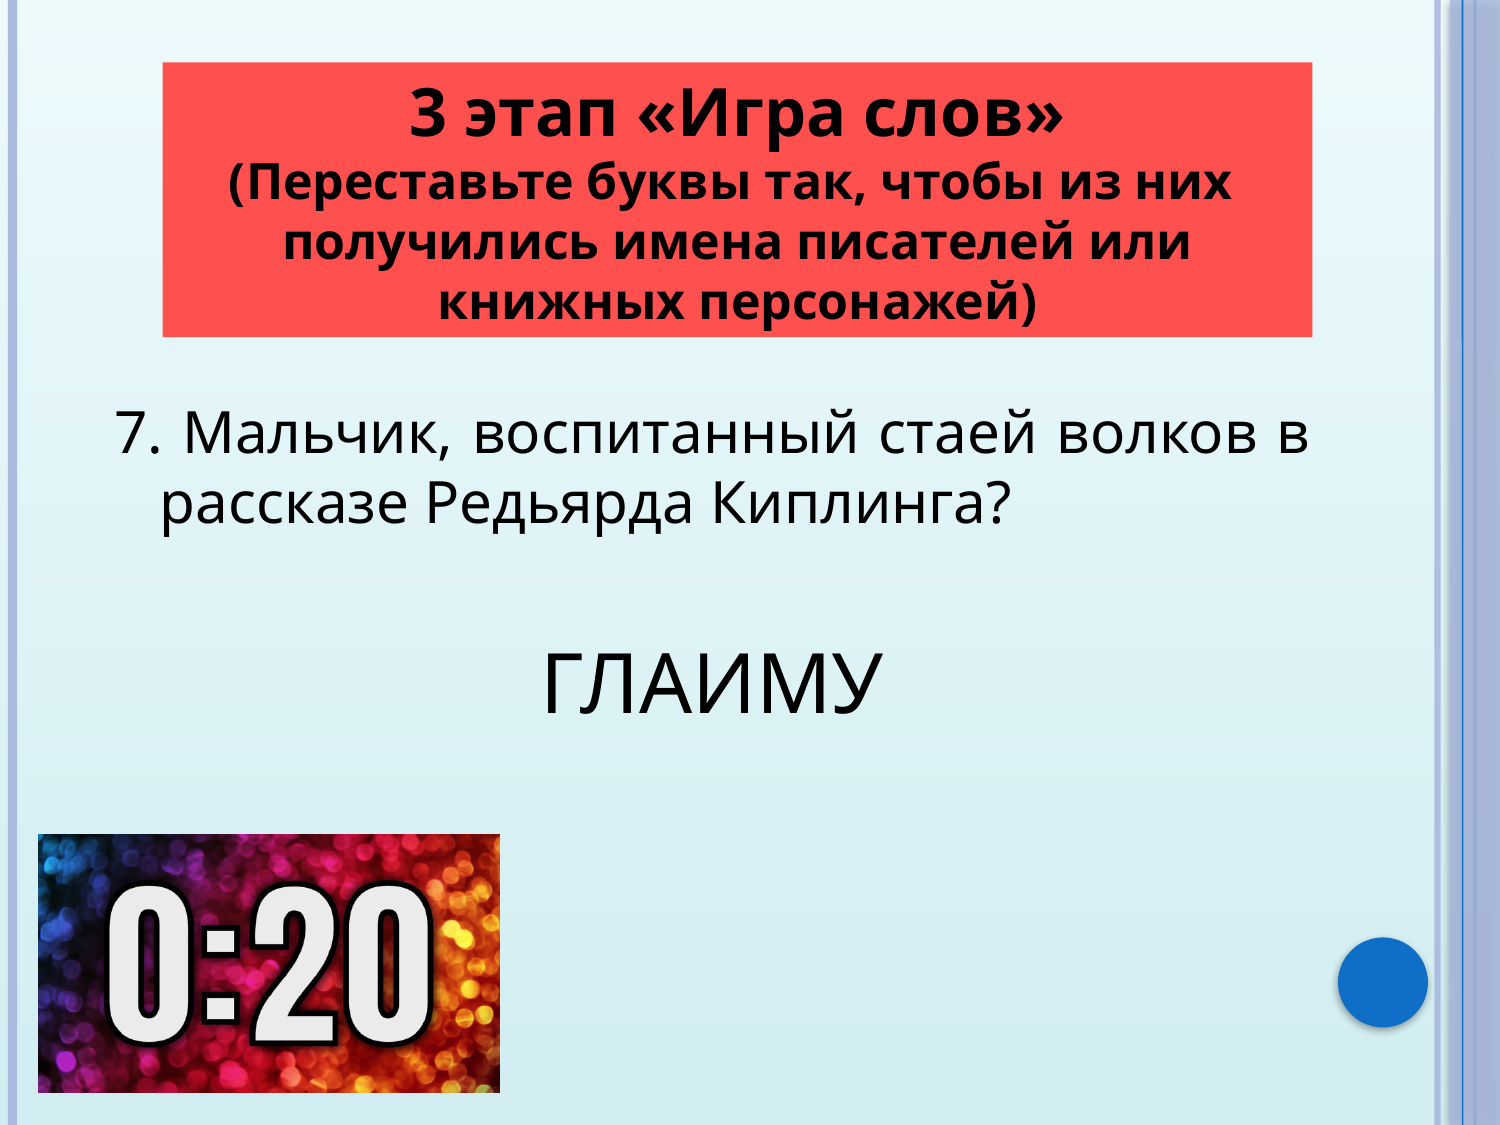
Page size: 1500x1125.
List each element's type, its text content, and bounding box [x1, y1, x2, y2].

list 7. Мальчик, воспитанный стаей волков в рассказе Редьярда Киплинга? ГЛАИМУ [99, 387, 1325, 888]
text_box 3 этап «Игра слов» (Переставьте буквы так, чтобы из них получились имена писателей или книжных персонажей) [162, 62, 1313, 338]
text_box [36, 833, 501, 1095]
